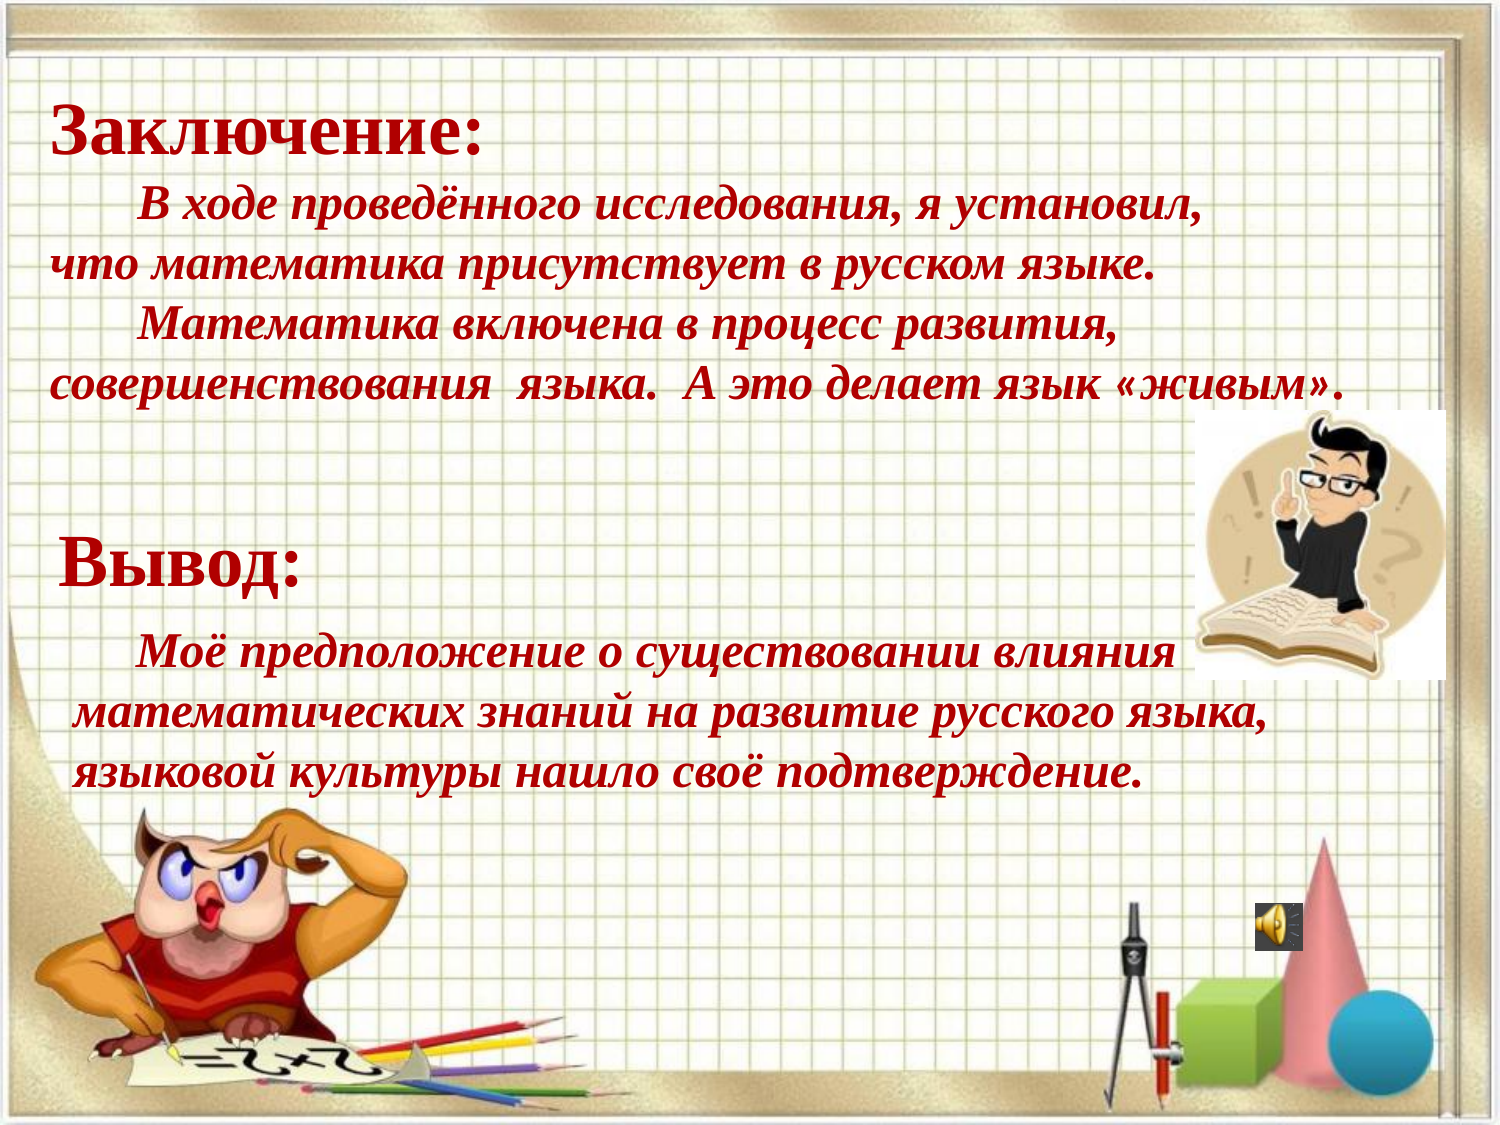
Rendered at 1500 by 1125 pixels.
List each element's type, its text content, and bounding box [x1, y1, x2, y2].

text_box Моё предположение о существовании влияния математических знаний на развитие русского языка, языковой культуры нашло своё подтверждение. [58, 610, 1348, 806]
title Вывод: [34, 515, 329, 598]
text_box Заключение: В ходе проведённого исследования, я установил, что математика присутствует в русском языке. Математика включена в процесс развития, совершенствования языка. А это делает язык «живым». [35, 72, 1418, 417]
picture [0, 0, 1500, 1125]
